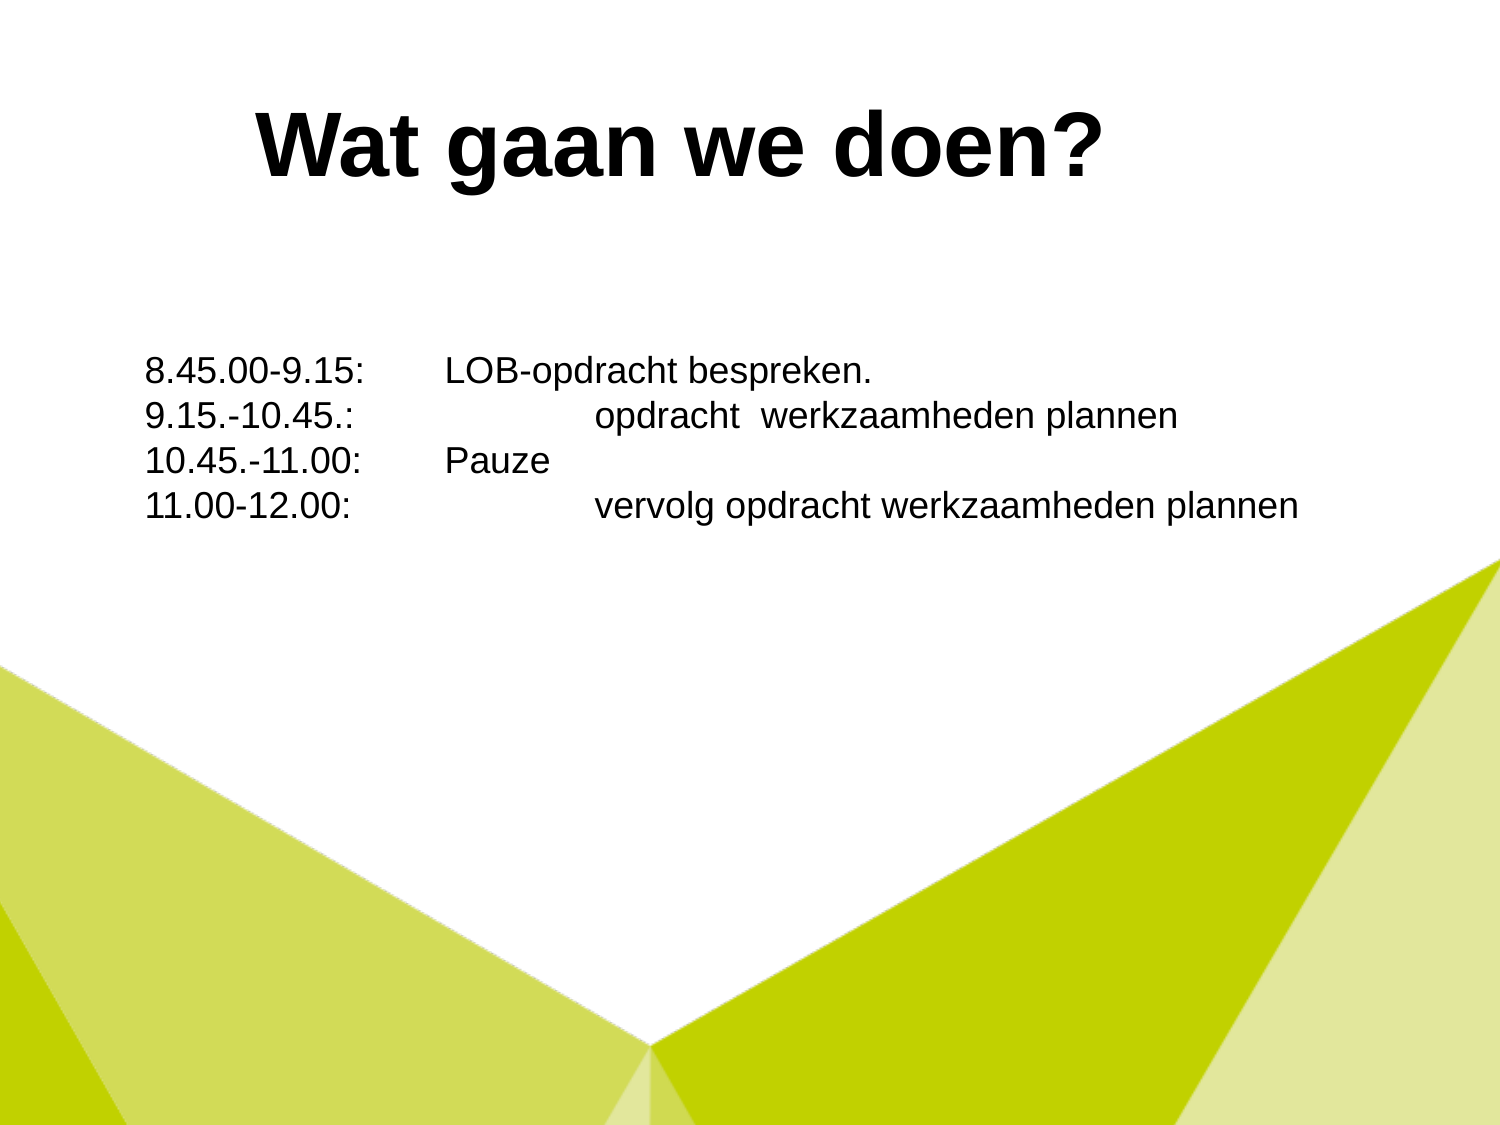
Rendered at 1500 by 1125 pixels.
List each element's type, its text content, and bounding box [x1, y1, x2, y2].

text_box 8.45.00-9.15: LOB-opdracht bespreken. 9.15.-10.45.: opdracht werkzaamheden plannen 10.45.-11.00: Pauze 11.00-12.00: vervolg opdracht werkzaamheden plannen [129, 338, 1316, 483]
text_box Wat gaan we doen? [65, 77, 1297, 202]
picture [0, 485, 1500, 1125]
